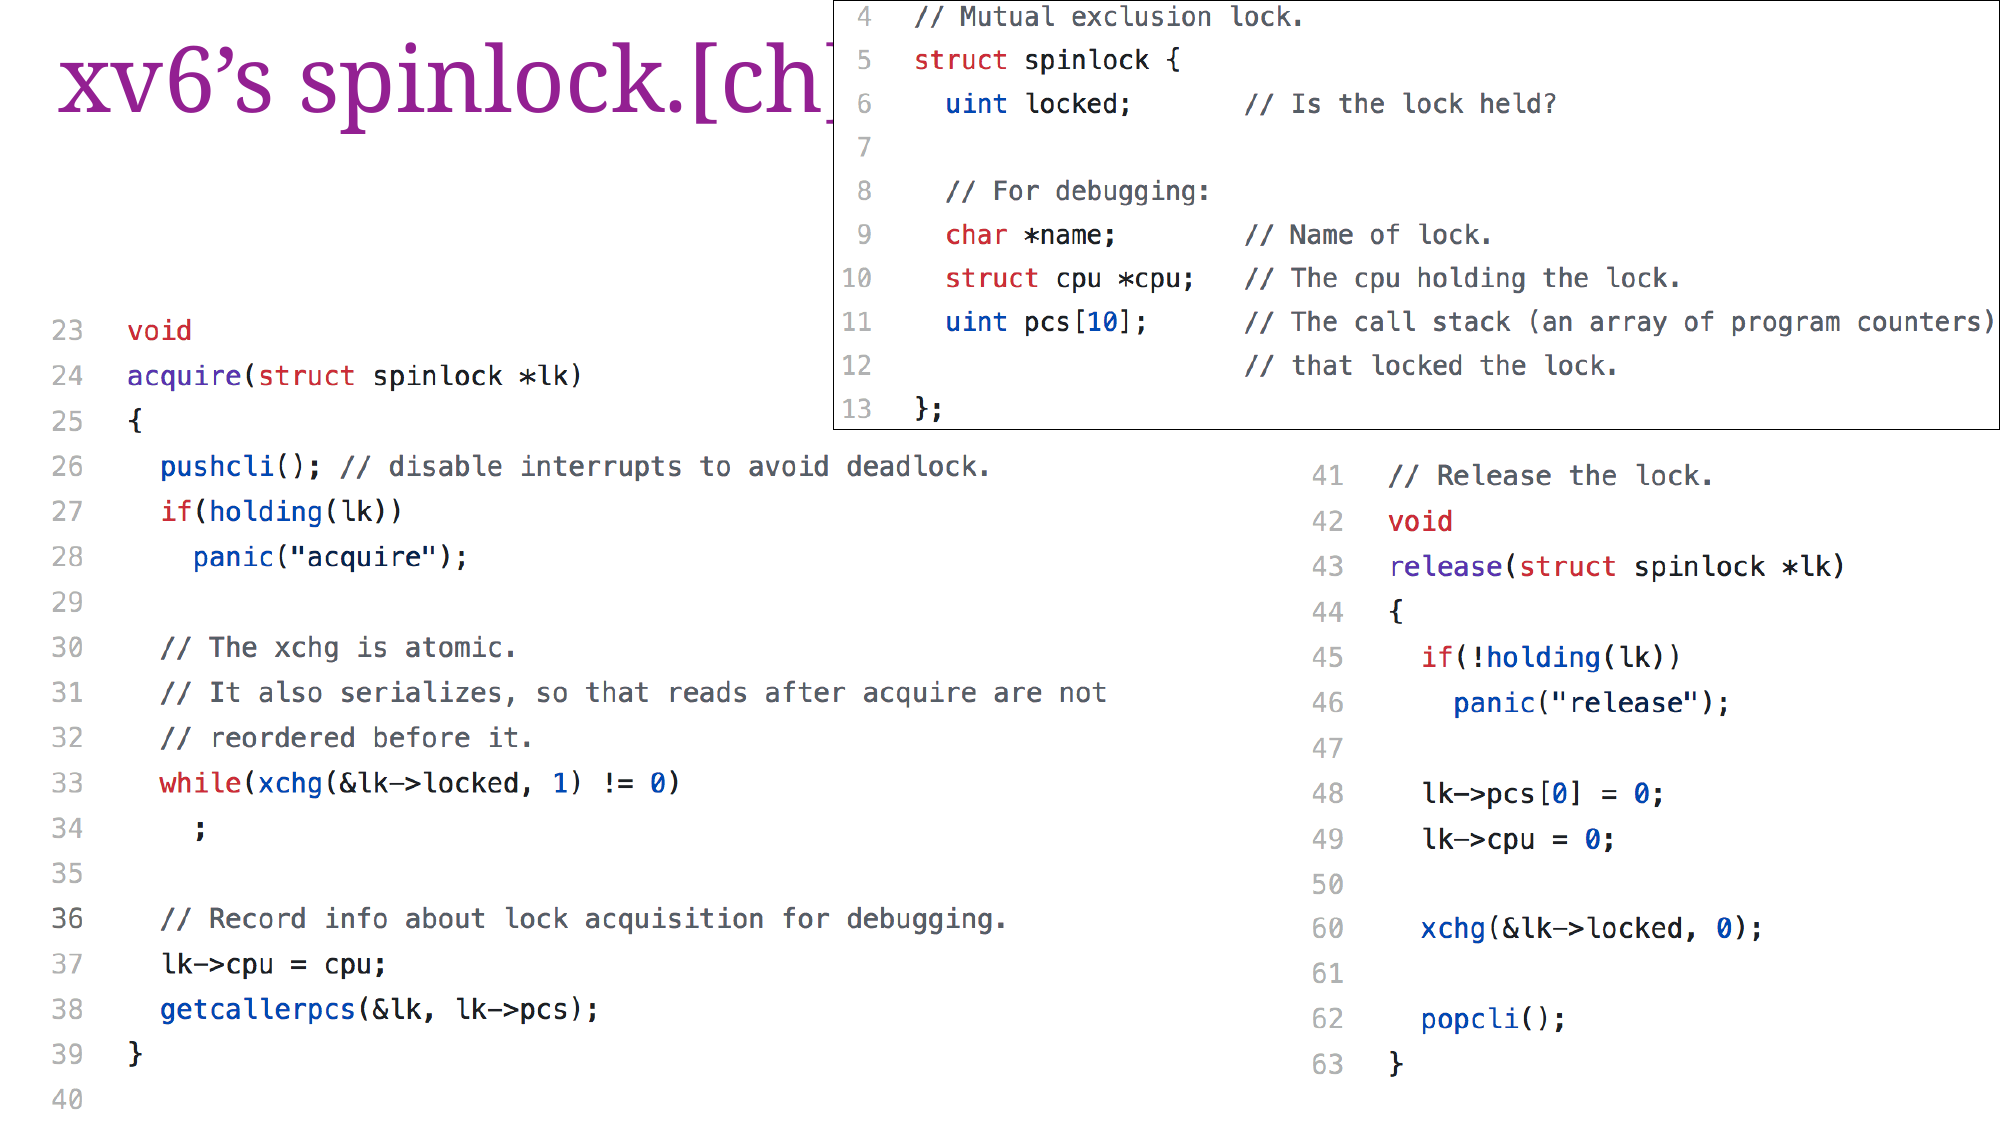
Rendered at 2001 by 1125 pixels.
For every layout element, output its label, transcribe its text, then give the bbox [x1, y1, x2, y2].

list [43, 309, 1118, 1125]
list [1303, 454, 1865, 1087]
picture [833, 0, 2000, 430]
title xv6’s spinlock.[ch] [43, 25, 833, 141]
